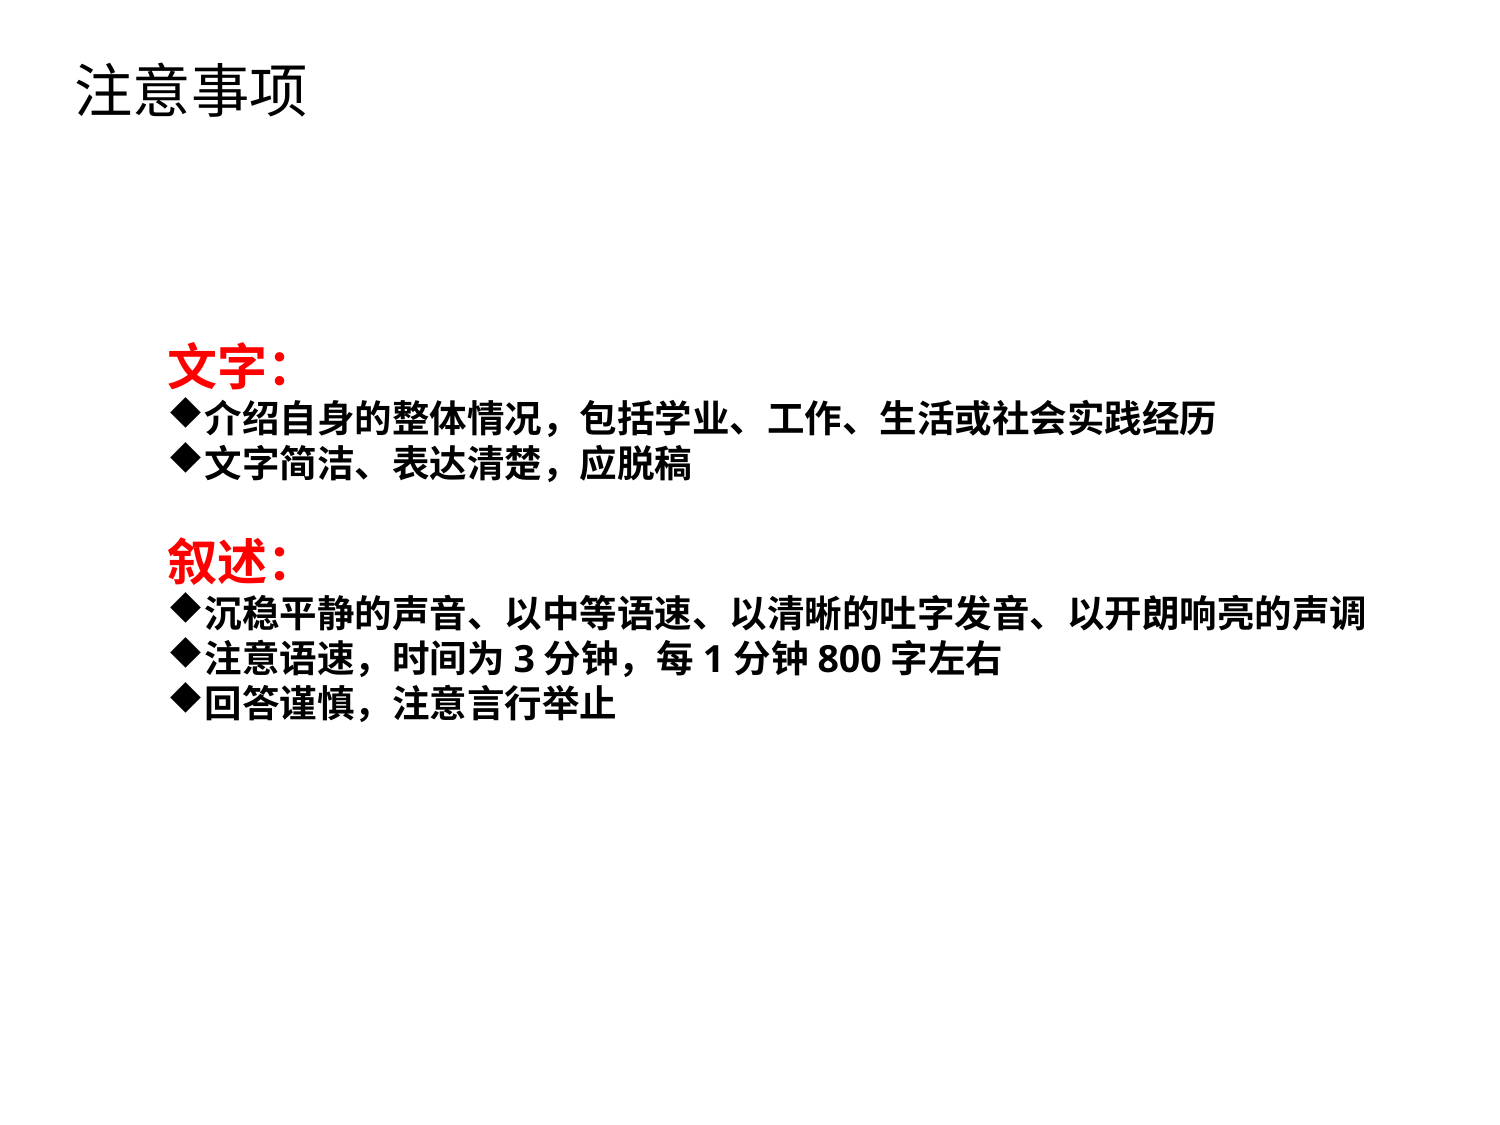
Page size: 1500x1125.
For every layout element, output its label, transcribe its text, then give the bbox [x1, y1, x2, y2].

text_box 文字： 介绍自身的整体情况，包括学业、工作、生活或社会实践经历 文字简洁、表达清楚，应脱稿 叙述： 沉稳平静的声音、以中等语速、以清晰的吐字发音、以开朗响亮的声调 注意语速，时间为3分钟，每1分钟800字左右 回答谨慎，注意言行举止 [152, 328, 1407, 733]
text_box 注意事项 [60, 46, 323, 132]
